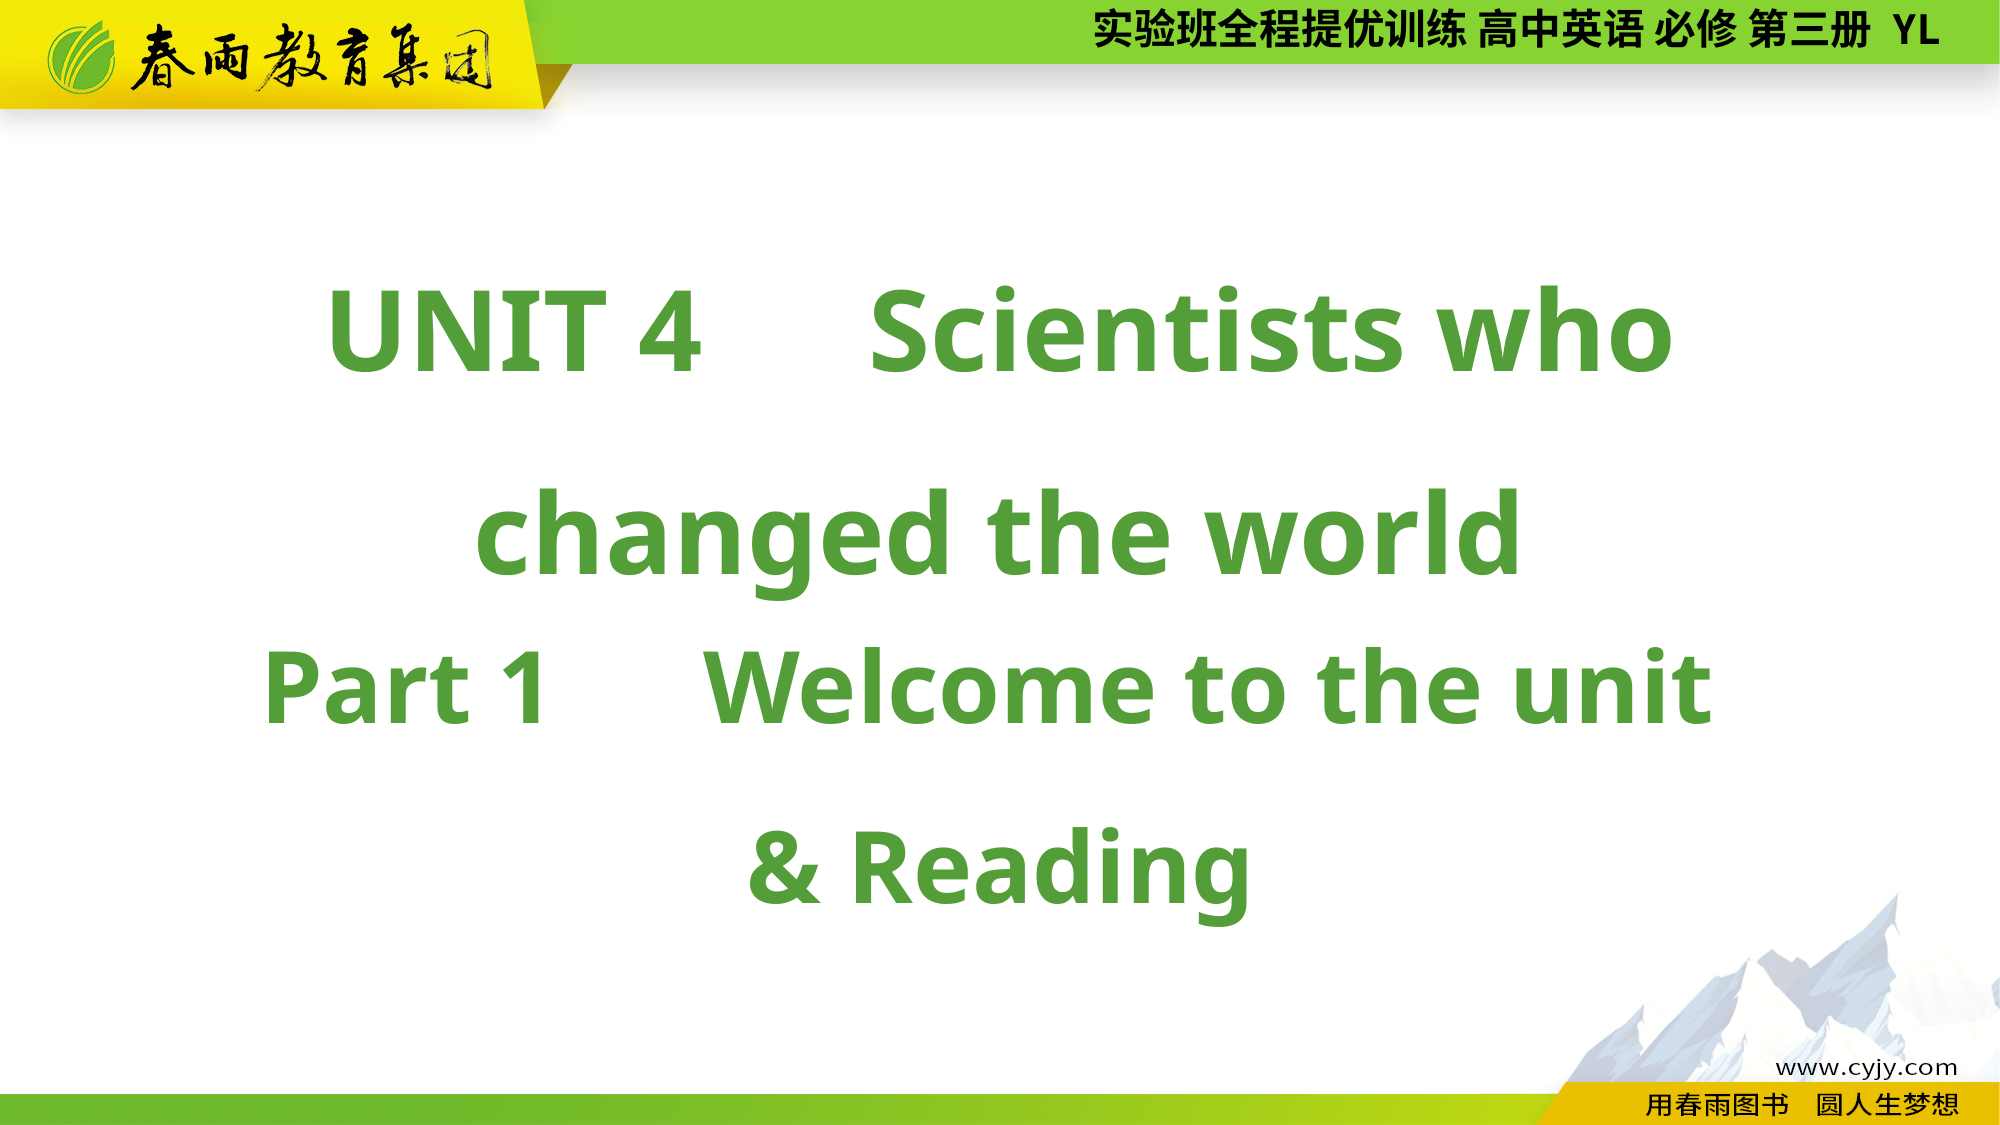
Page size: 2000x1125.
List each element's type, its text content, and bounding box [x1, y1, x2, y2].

text_box UNIT 4 Scientists who changed the world [54, 184, 1946, 605]
text_box Part 1 Welcome to the unit & Reading [55, 555, 1946, 931]
picture [0, 0, 2000, 1125]
